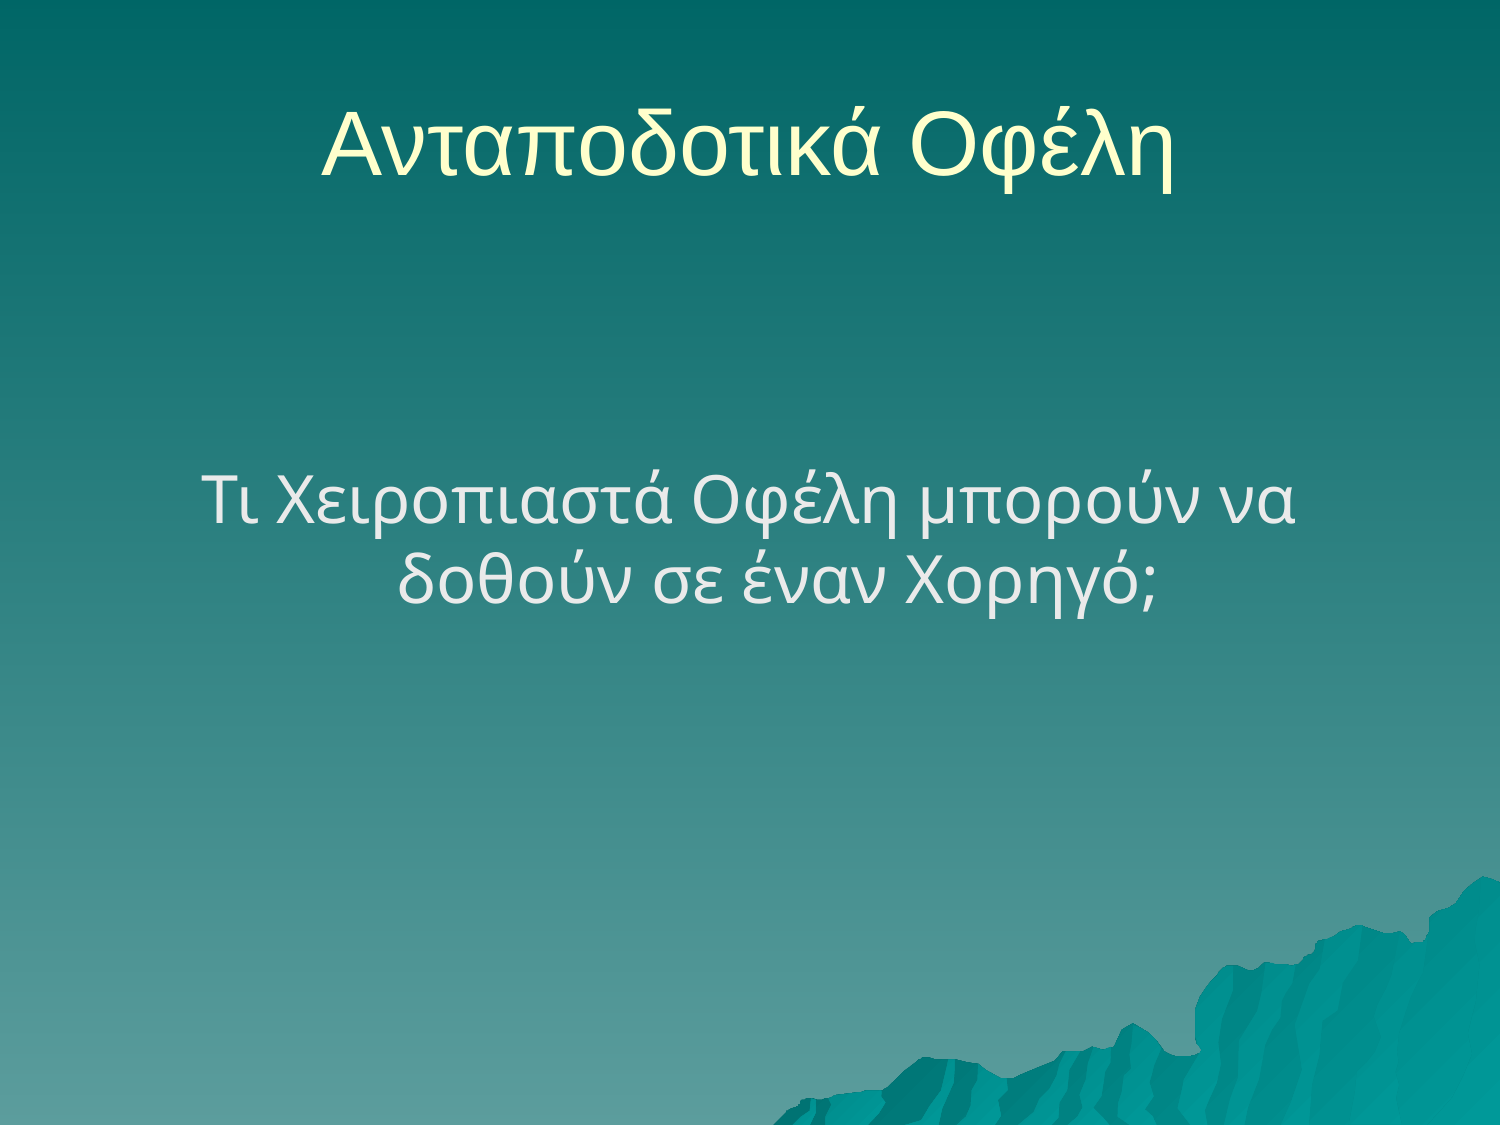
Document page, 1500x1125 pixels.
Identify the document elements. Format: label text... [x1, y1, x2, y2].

title Ανταποδοτικά Οφέλη [74, 45, 1426, 233]
list Τι Χειροπιαστά Οφέλη μπορούν να δοθούν σε έναν Χορηγό; [74, 262, 1426, 1006]
